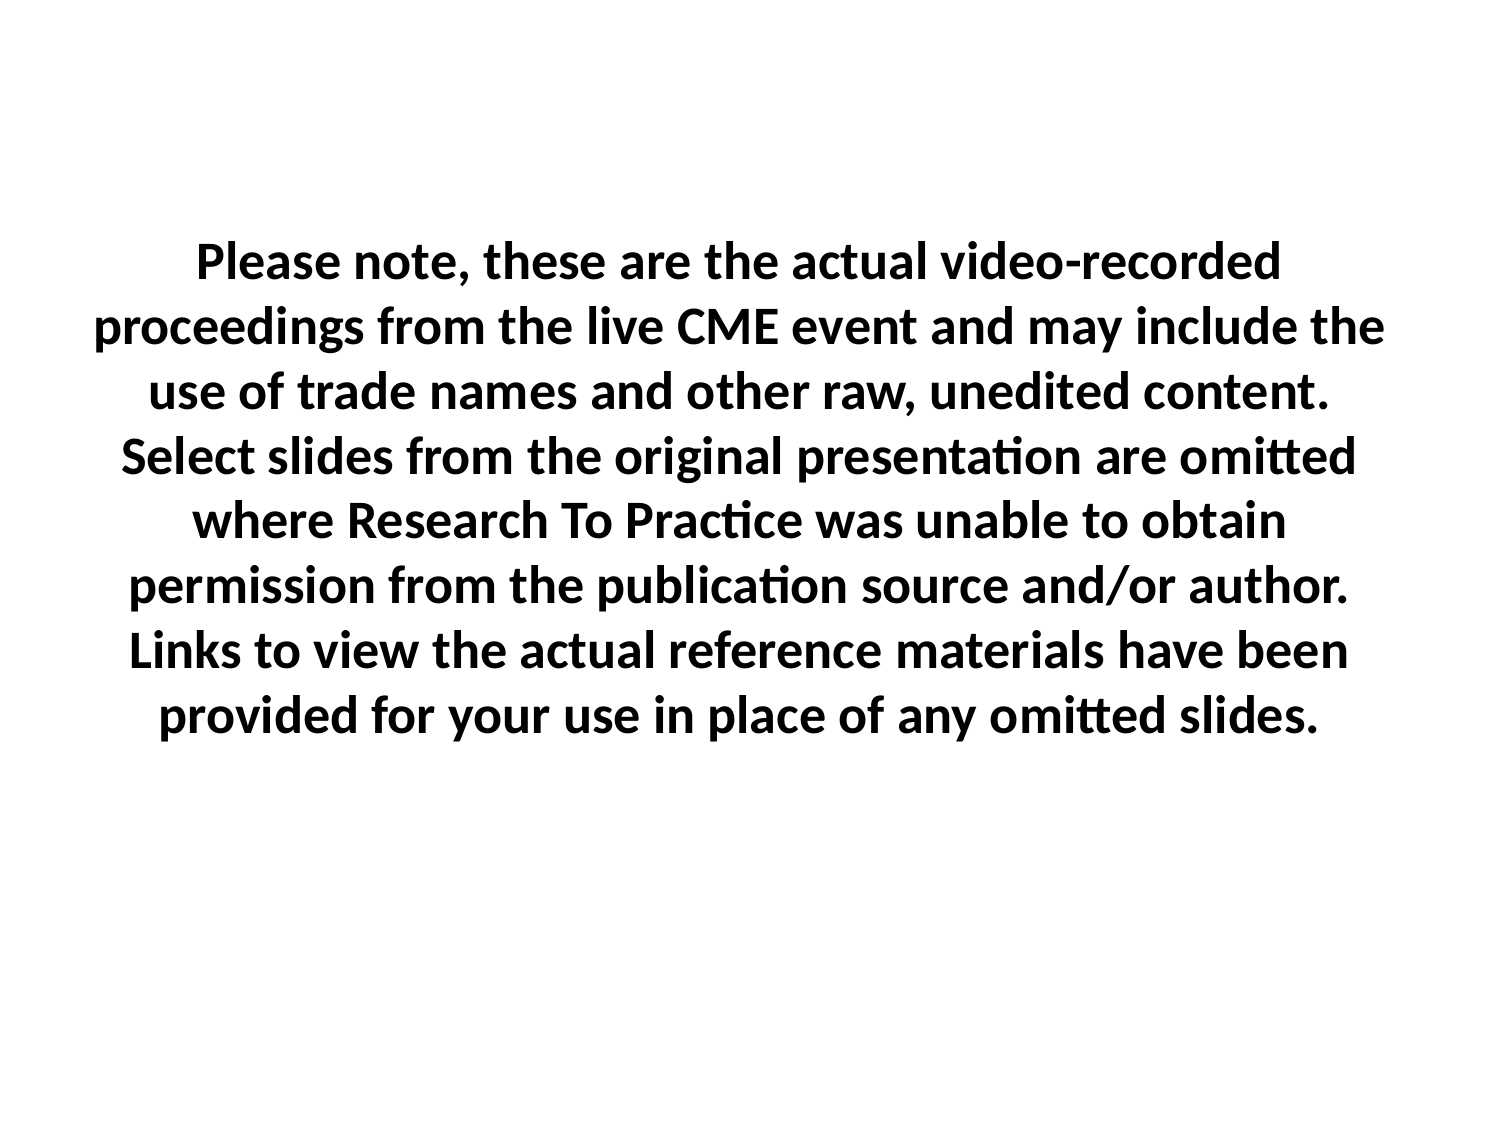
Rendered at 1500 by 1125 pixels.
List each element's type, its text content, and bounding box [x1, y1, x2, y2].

text_box Please note, these are the actual video-recorded proceedings from the live CME event and may include the use of trade names and other raw, unedited content. Select slides from the original presentation are omitted where Research To Practice was unable to obtain permission from the publication source and/or author. Links to view the actual reference materials have been provided for your use in place of any omitted slides. [62, 217, 1419, 898]
